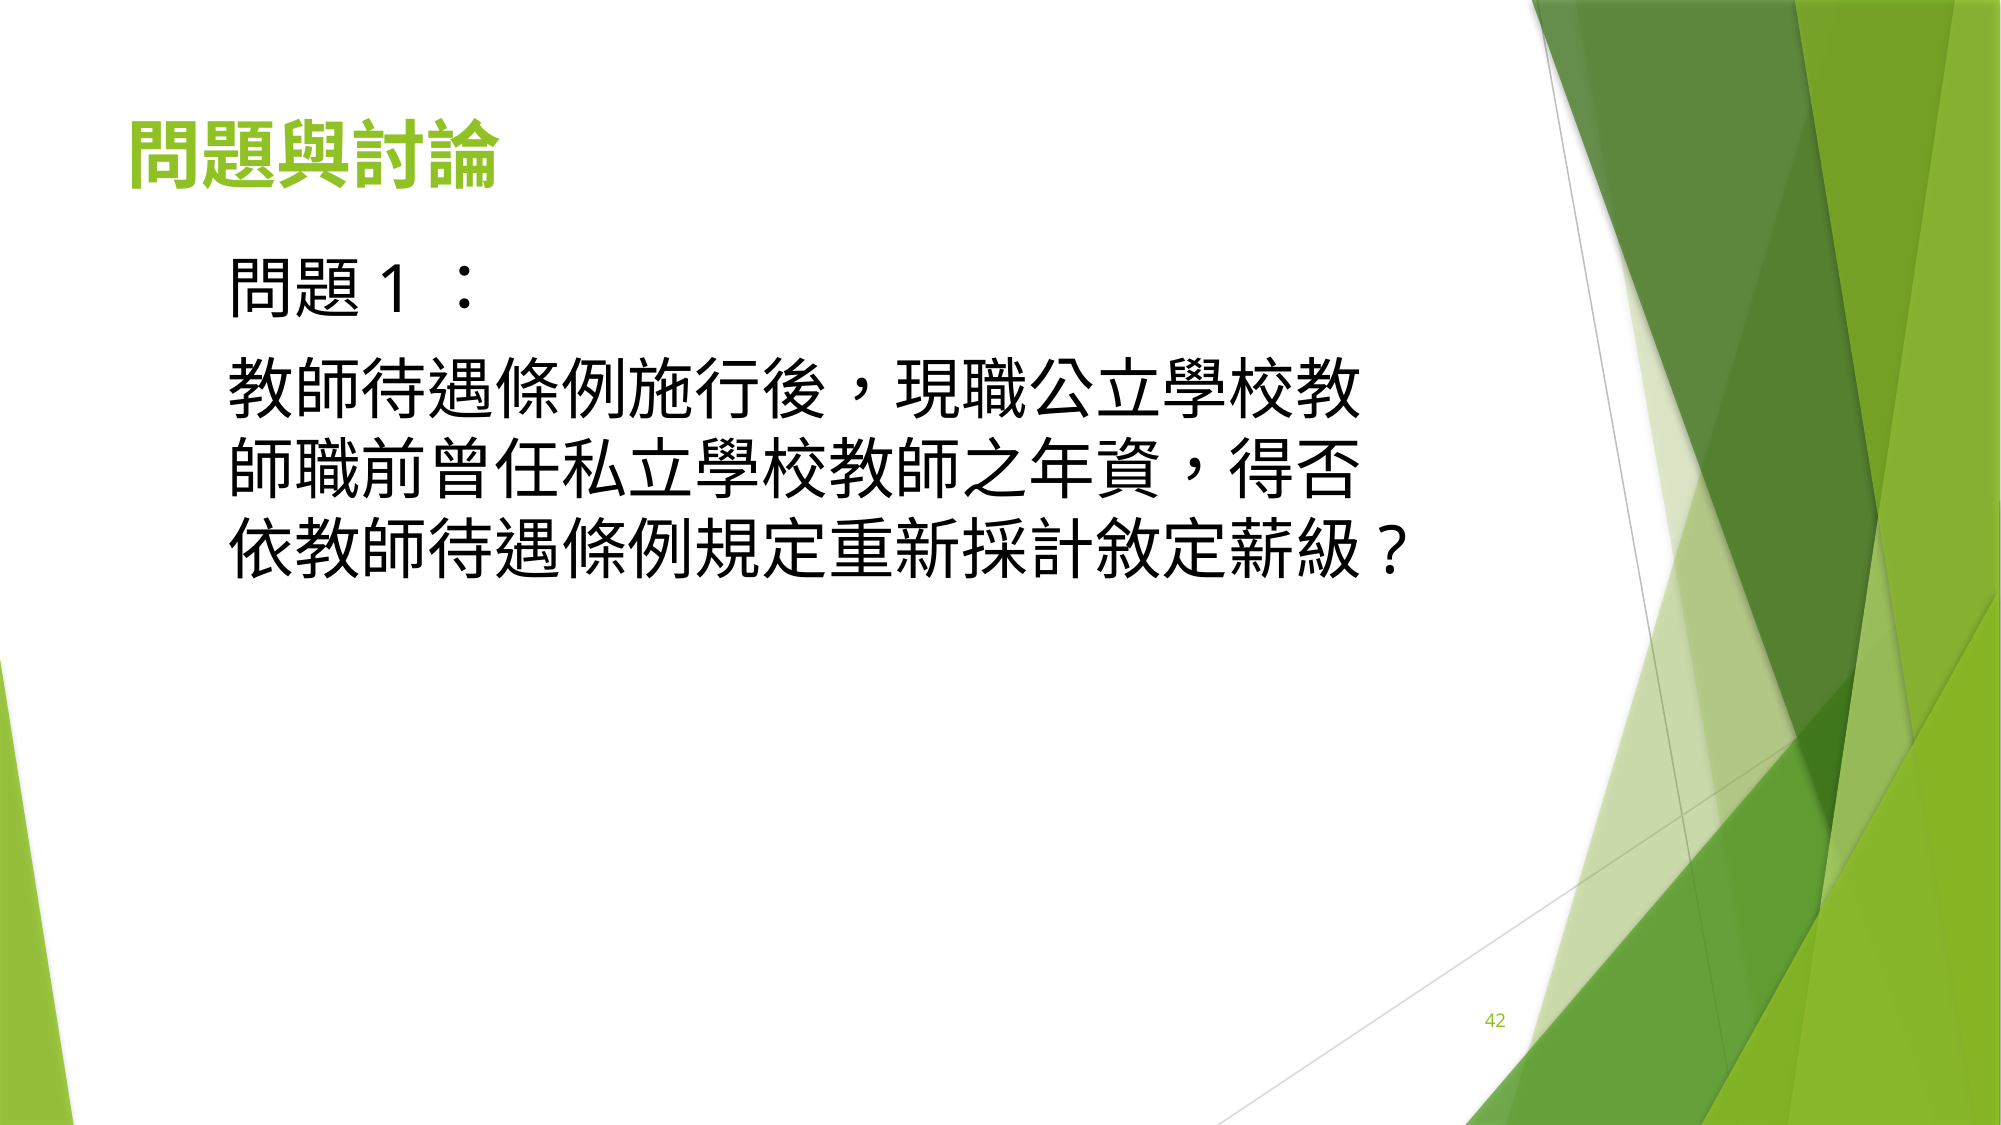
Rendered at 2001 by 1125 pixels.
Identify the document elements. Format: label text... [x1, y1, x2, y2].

title 問題與討論 [111, 99, 1522, 317]
slide_number 42 [1409, 991, 1522, 1051]
list 問題1： 教師待遇條例施行後，現職公立學校教師職前曾任私立學校教師之年資，得否依教師待遇條例規定重新採計敘定薪級? [212, 238, 1441, 672]
